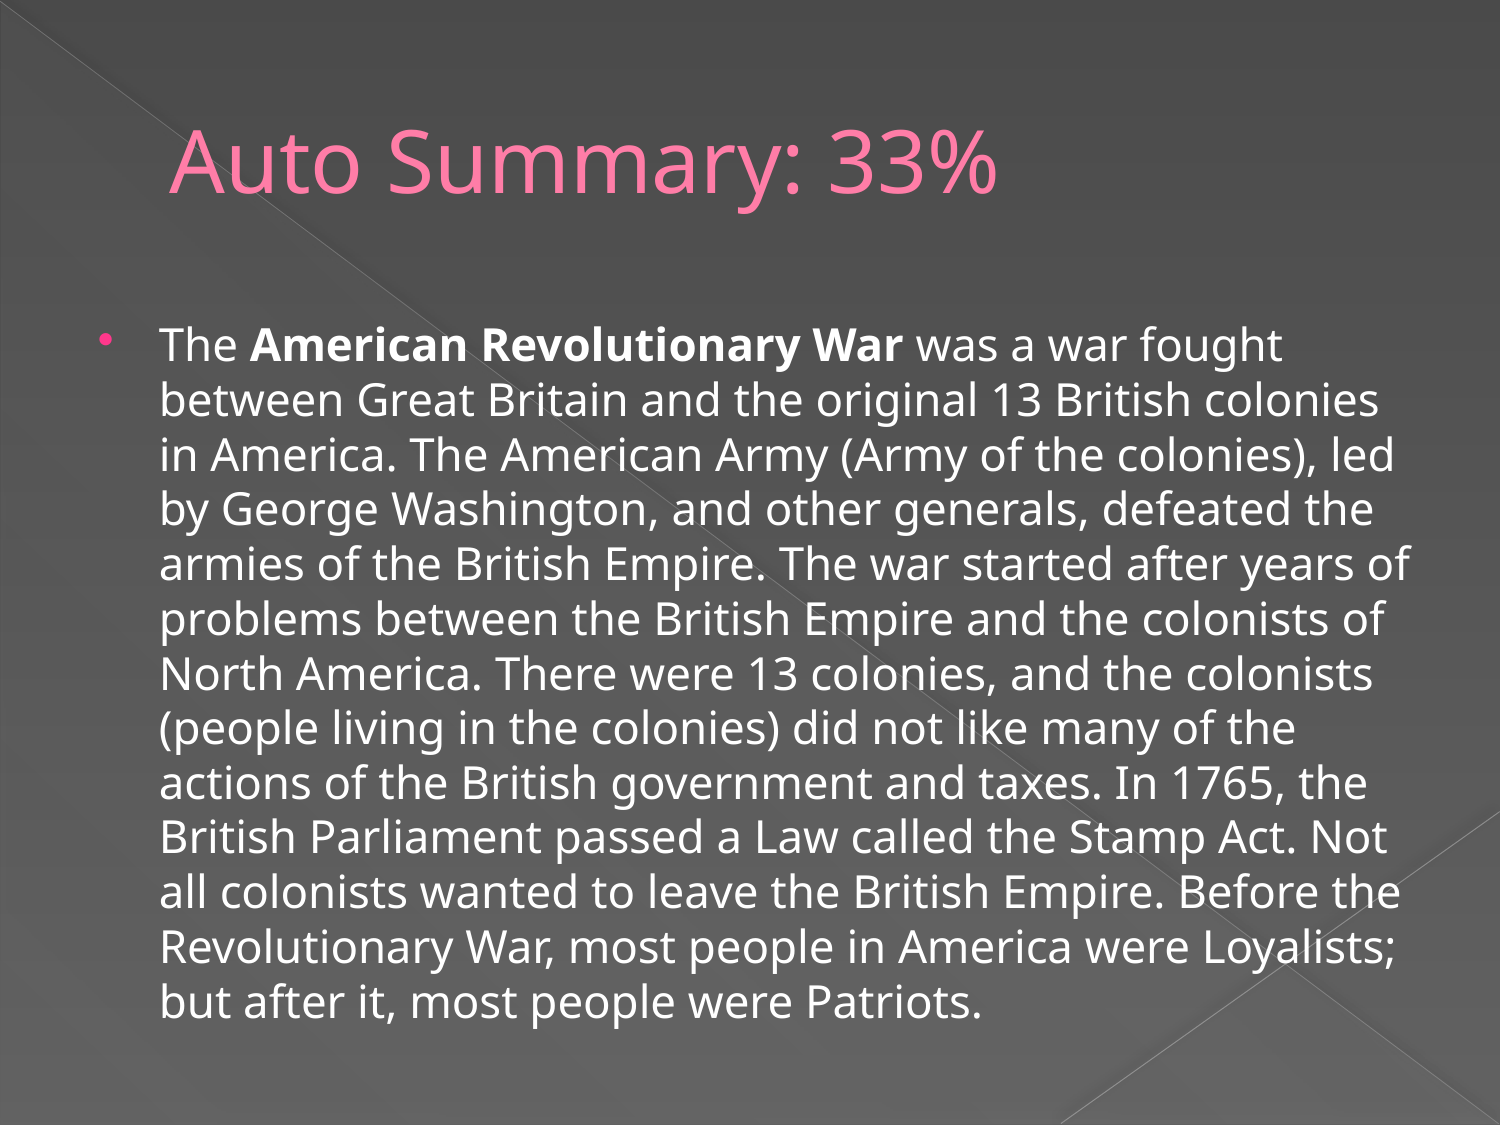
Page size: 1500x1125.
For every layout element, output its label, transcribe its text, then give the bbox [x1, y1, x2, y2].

title Auto Summary: 33% [75, 43, 1425, 274]
list The American Revolutionary War was a war fought between Great Britain and the original 13 British colonies in America. The American Army (Army of the colonies), led by George Washington, and other generals, defeated the armies of the British Empire. The war started after years of problems between the British Empire and the colonists of North America. There were 13 colonies, and the colonists (people living in the colonies) did not like many of the actions of the British government and taxes. In 1765, the British Parliament passed a Law called the Stamp Act. Not all colonists wanted to leave the British Empire. Before the Revolutionary War, most people in America were Loyalists; but after it, most people were Patriots. [75, 308, 1425, 1059]
